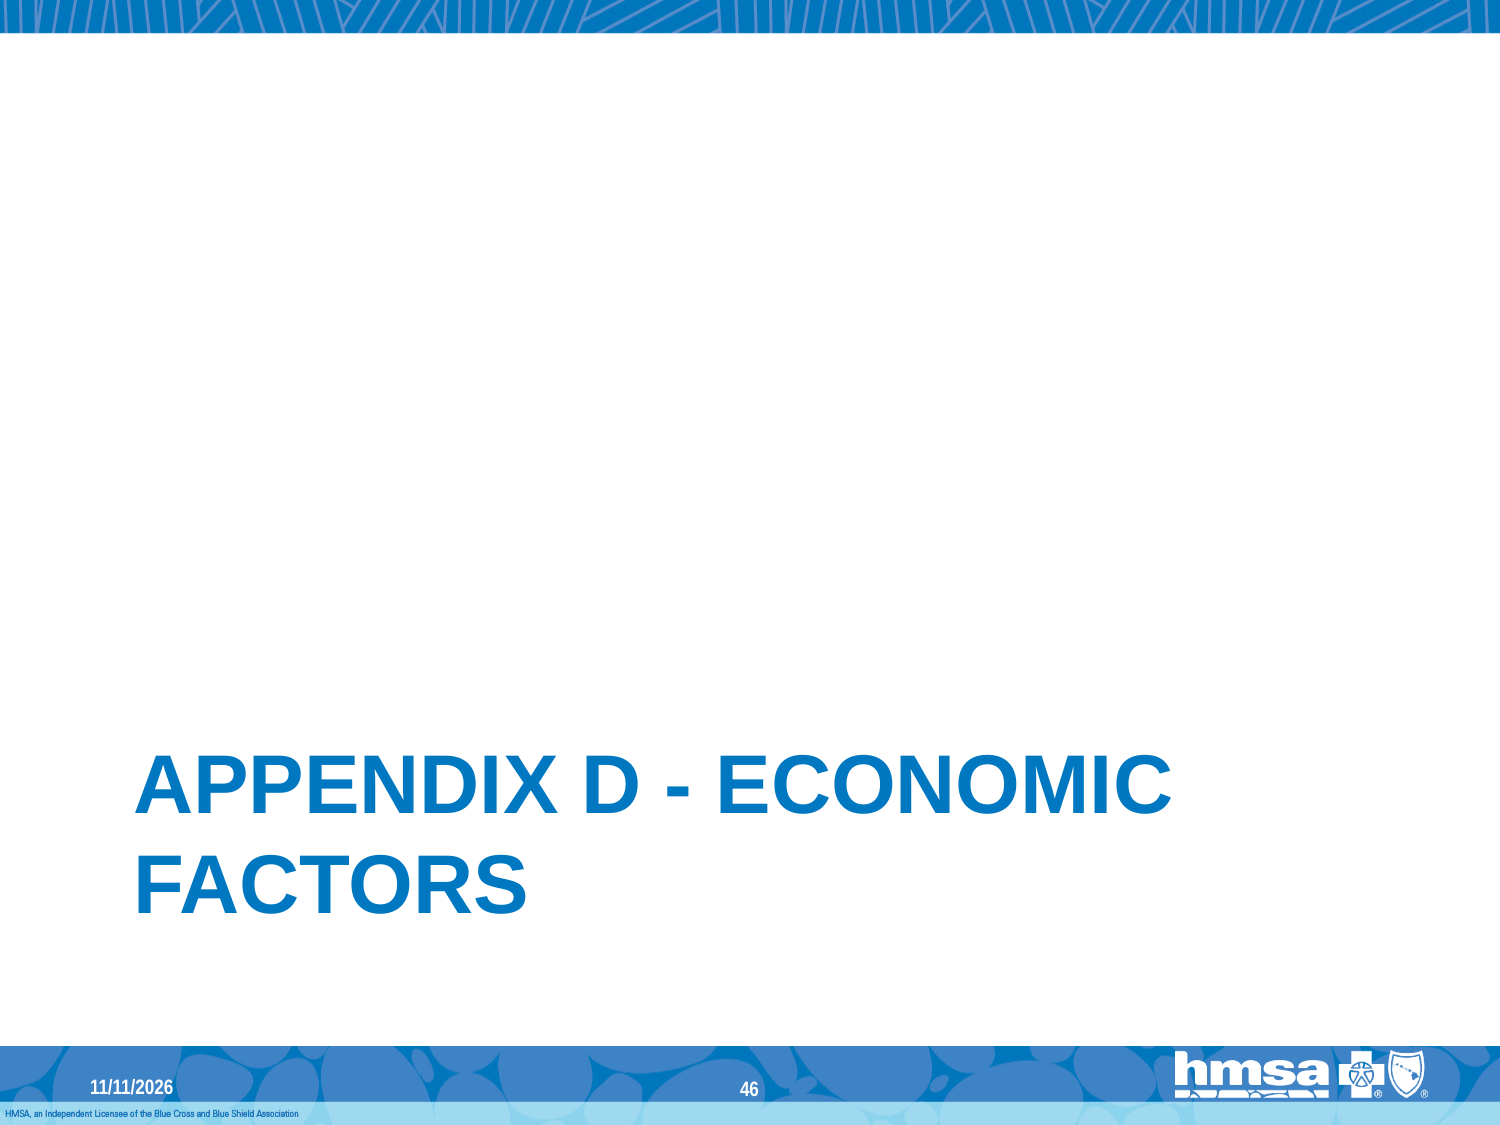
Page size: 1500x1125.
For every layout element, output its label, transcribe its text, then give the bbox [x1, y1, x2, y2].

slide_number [75, 1059, 425, 1113]
picture [0, 1046, 1500, 1125]
slide_number 46 [725, 1064, 1075, 1113]
picture [0, 0, 1500, 34]
title Appendix d - Economic Factors [118, 722, 1394, 947]
